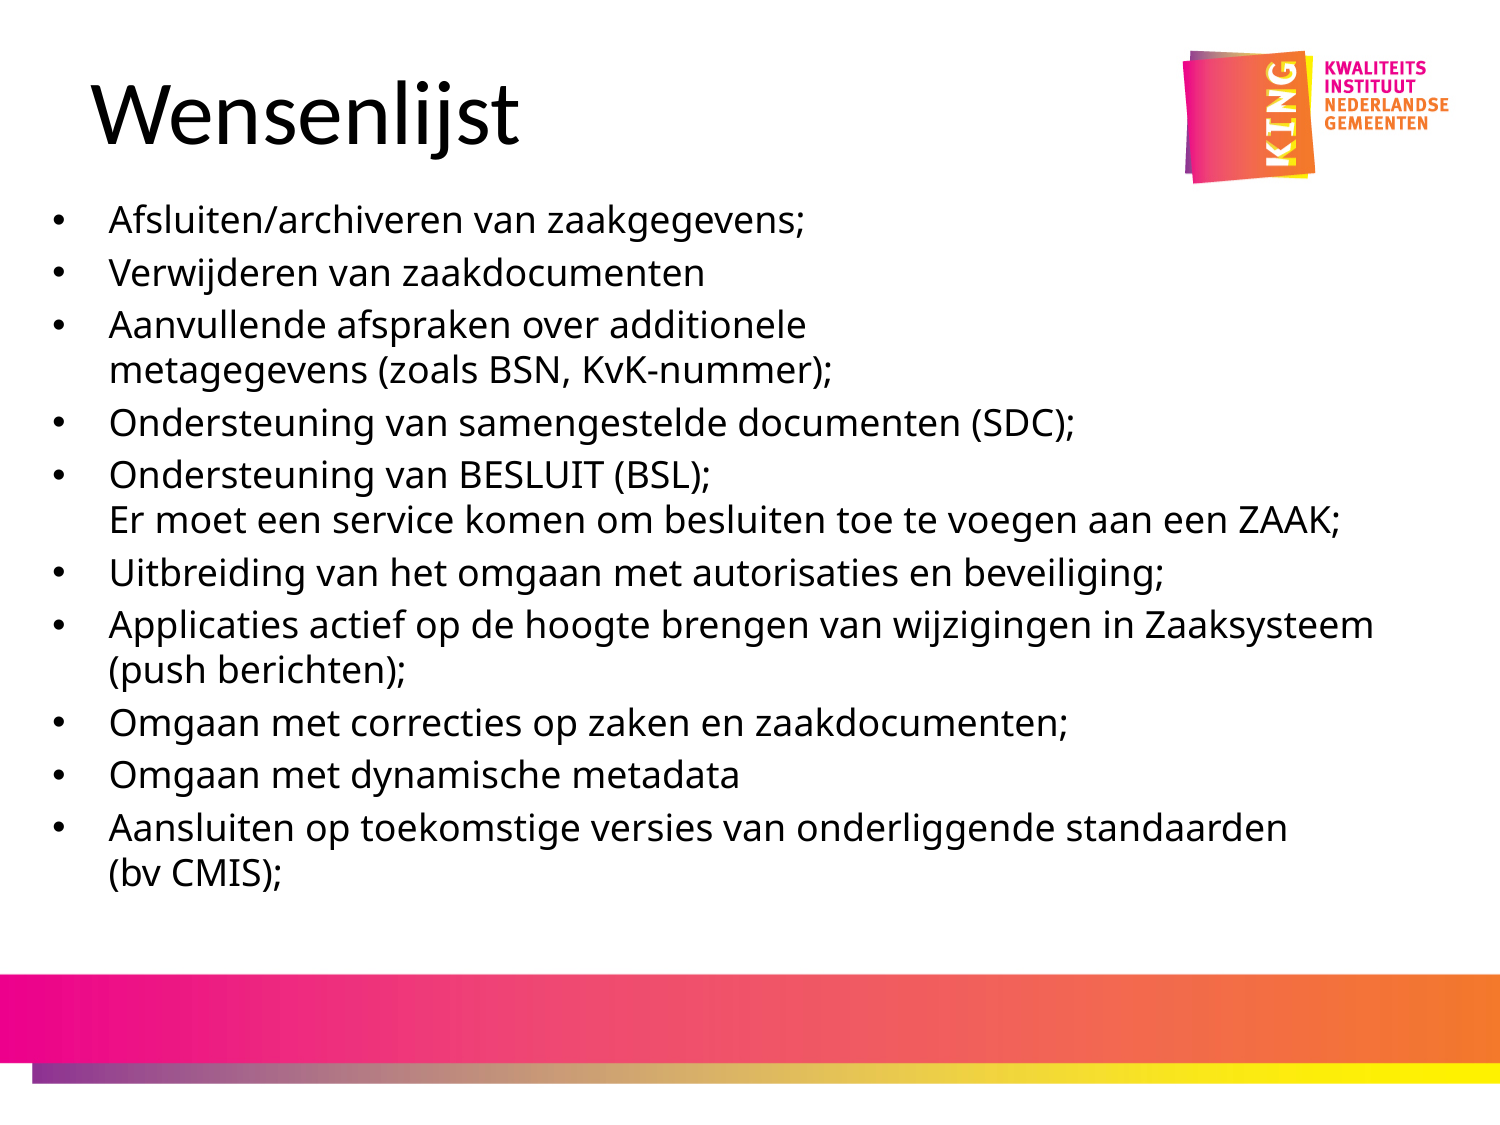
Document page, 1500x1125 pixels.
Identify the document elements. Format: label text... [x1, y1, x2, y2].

title Wensenlijst [75, 45, 1425, 188]
list Afsluiten/archiveren van zaakgegevens; Verwijderen van zaakdocumenten Aanvullende afspraken over additionele metagegevens (zoals BSN, KvK-nummer); Ondersteuning van samengestelde documenten (SDC); Ondersteuning van BESLUIT (BSL); Er moet een service komen om besluiten toe te voegen aan een ZAAK; Uitbreiding van het omgaan met autorisaties en beveiliging; Applicaties actief op de hoogte brengen van wijzigingen in Zaaksysteem (push berichten); Omgaan met correcties op zaken en zaakdocumenten; Omgaan met dynamische metadata Aansluiten op toekomstige versies van onderliggende standaarden (bv CMIS); [36, 188, 1473, 932]
picture [0, 0, 1500, 1125]
